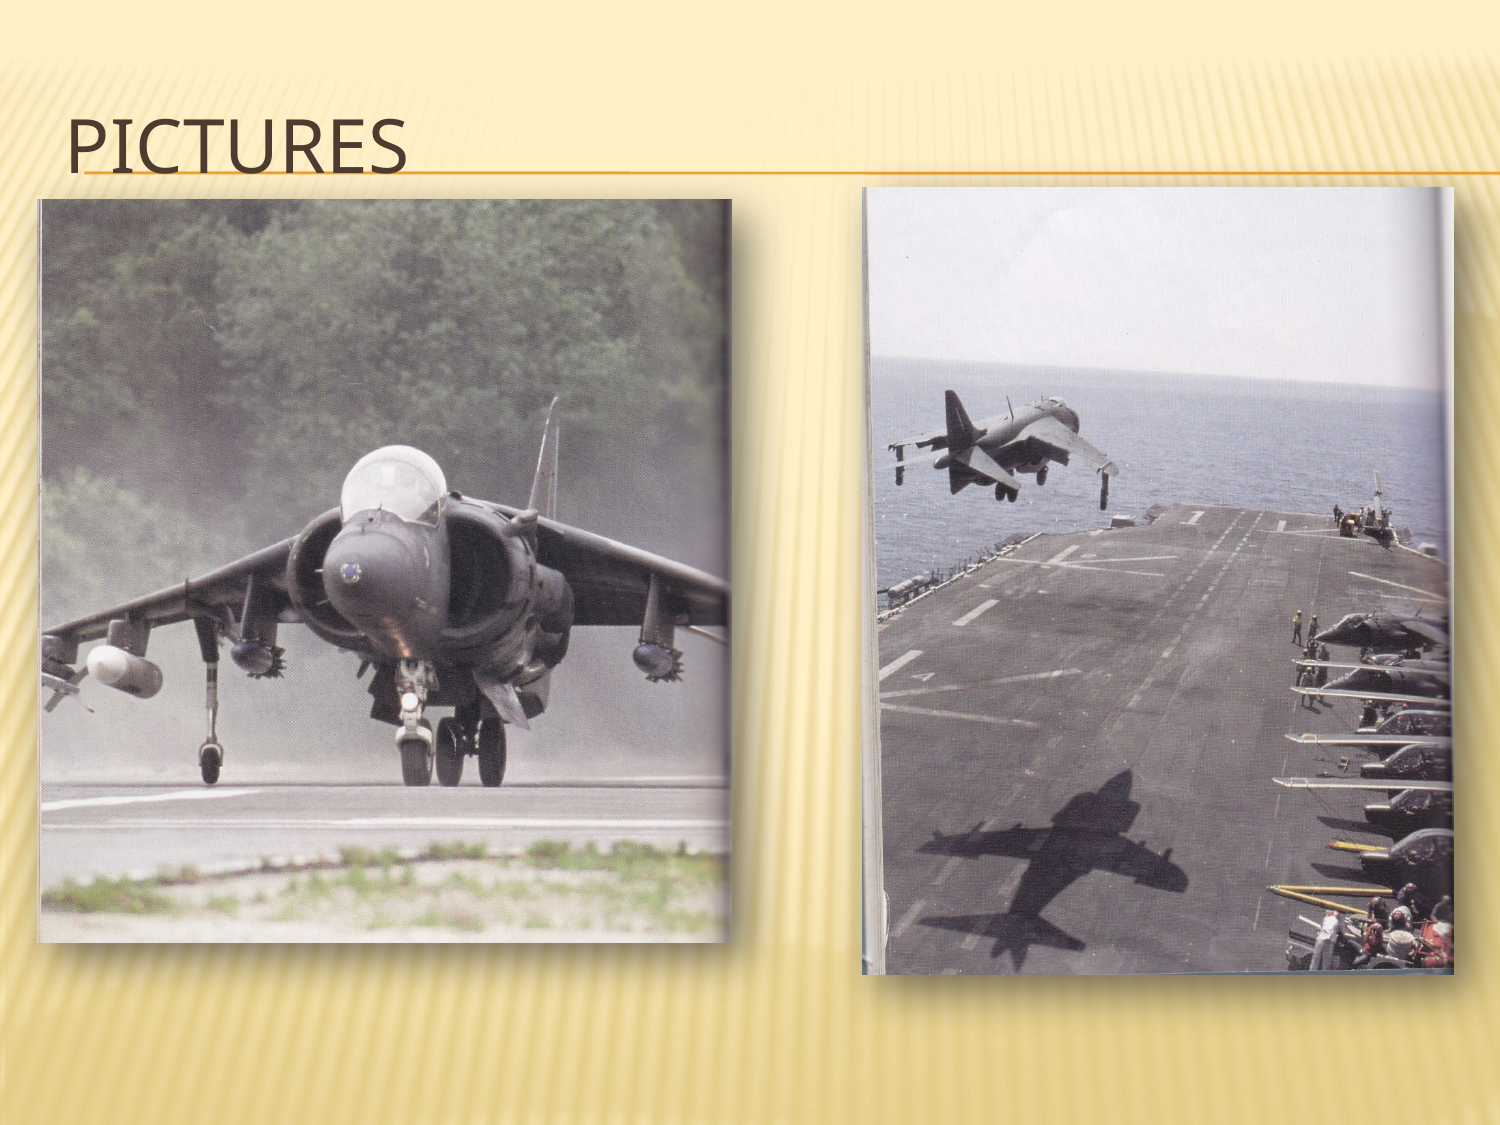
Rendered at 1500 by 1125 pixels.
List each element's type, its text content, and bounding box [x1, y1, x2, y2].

picture [862, 187, 1455, 976]
title pictures [50, 75, 1475, 213]
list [37, 199, 732, 943]
